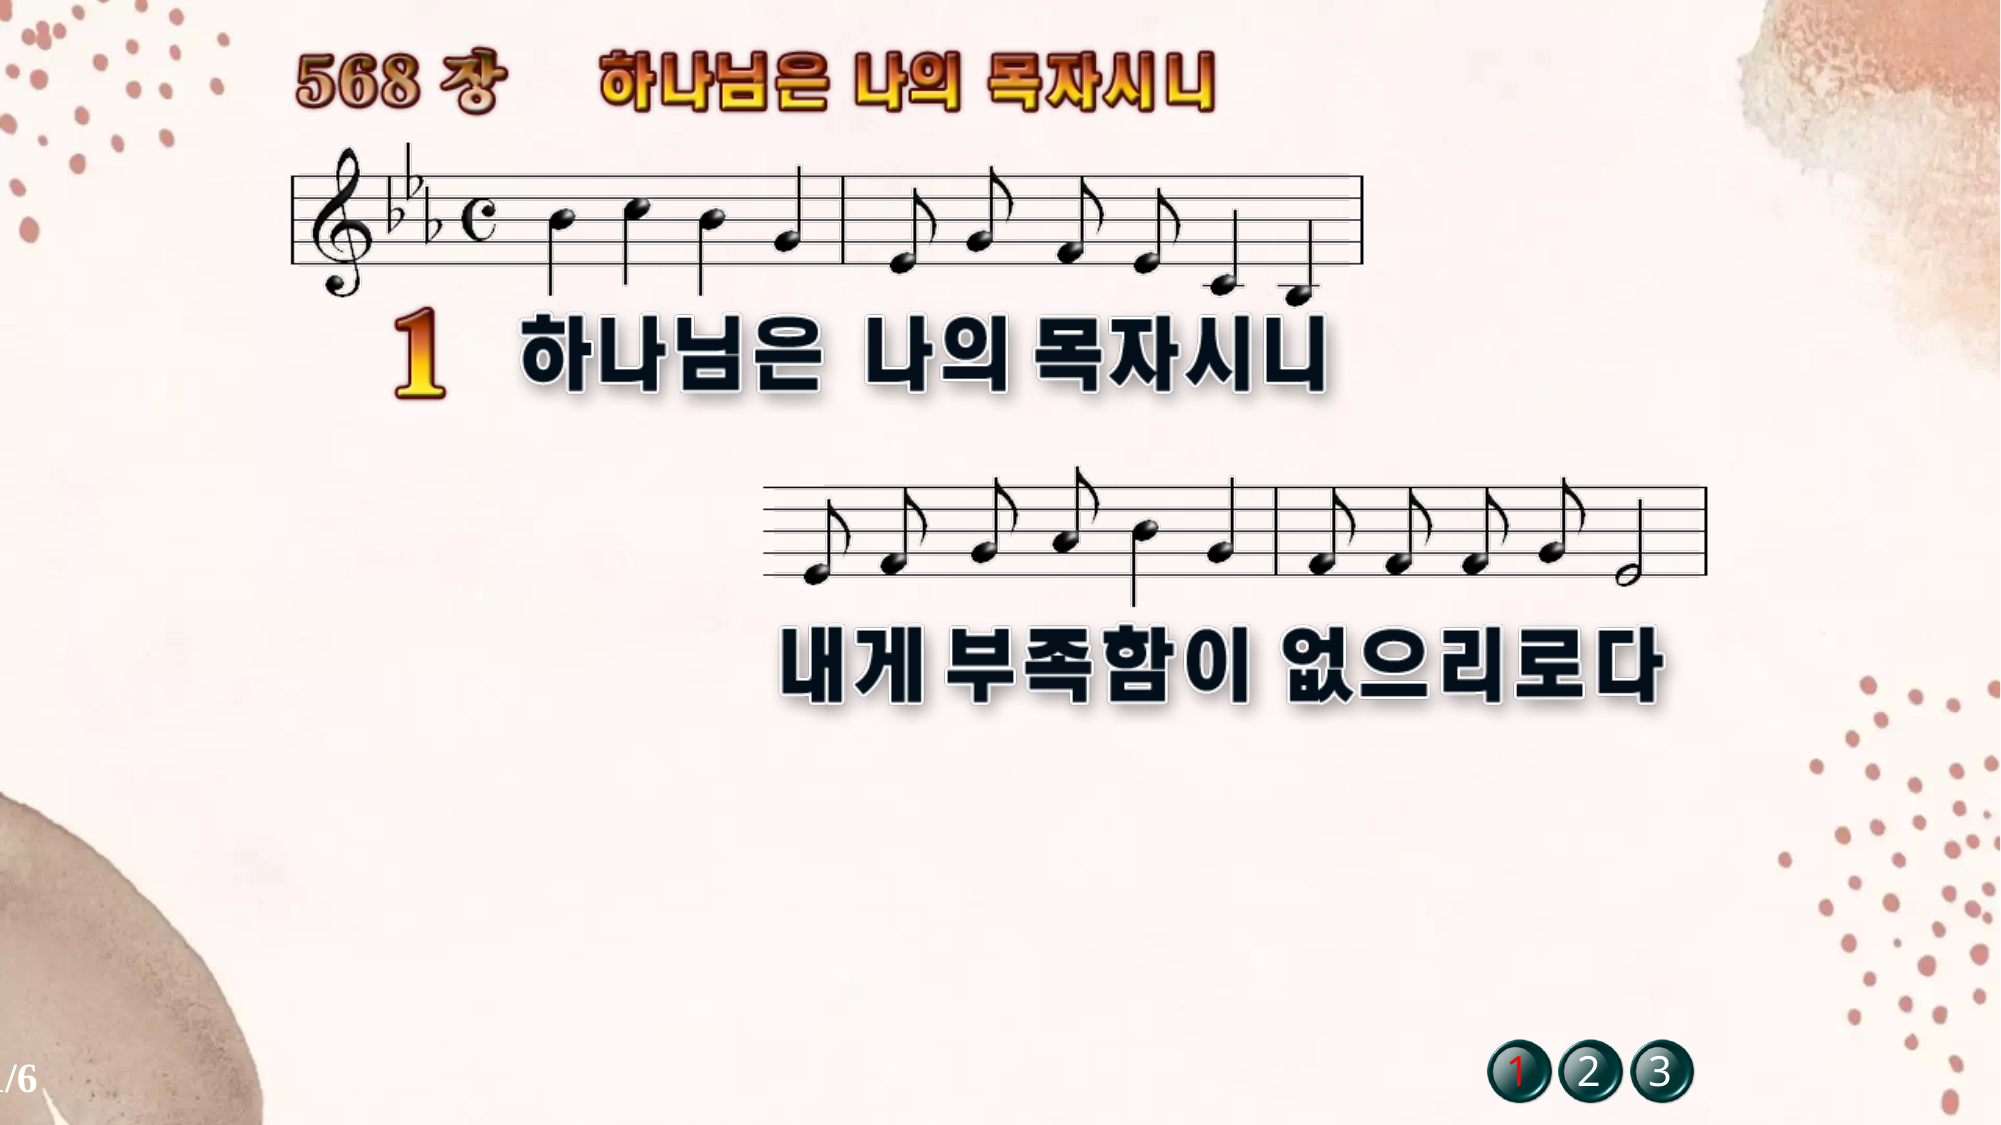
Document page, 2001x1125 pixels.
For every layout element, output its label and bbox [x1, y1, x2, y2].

text_box [1555, 1035, 1626, 1106]
text_box [1627, 1035, 1697, 1106]
text_box [1484, 1035, 1555, 1106]
picture [0, 0, 2001, 1125]
